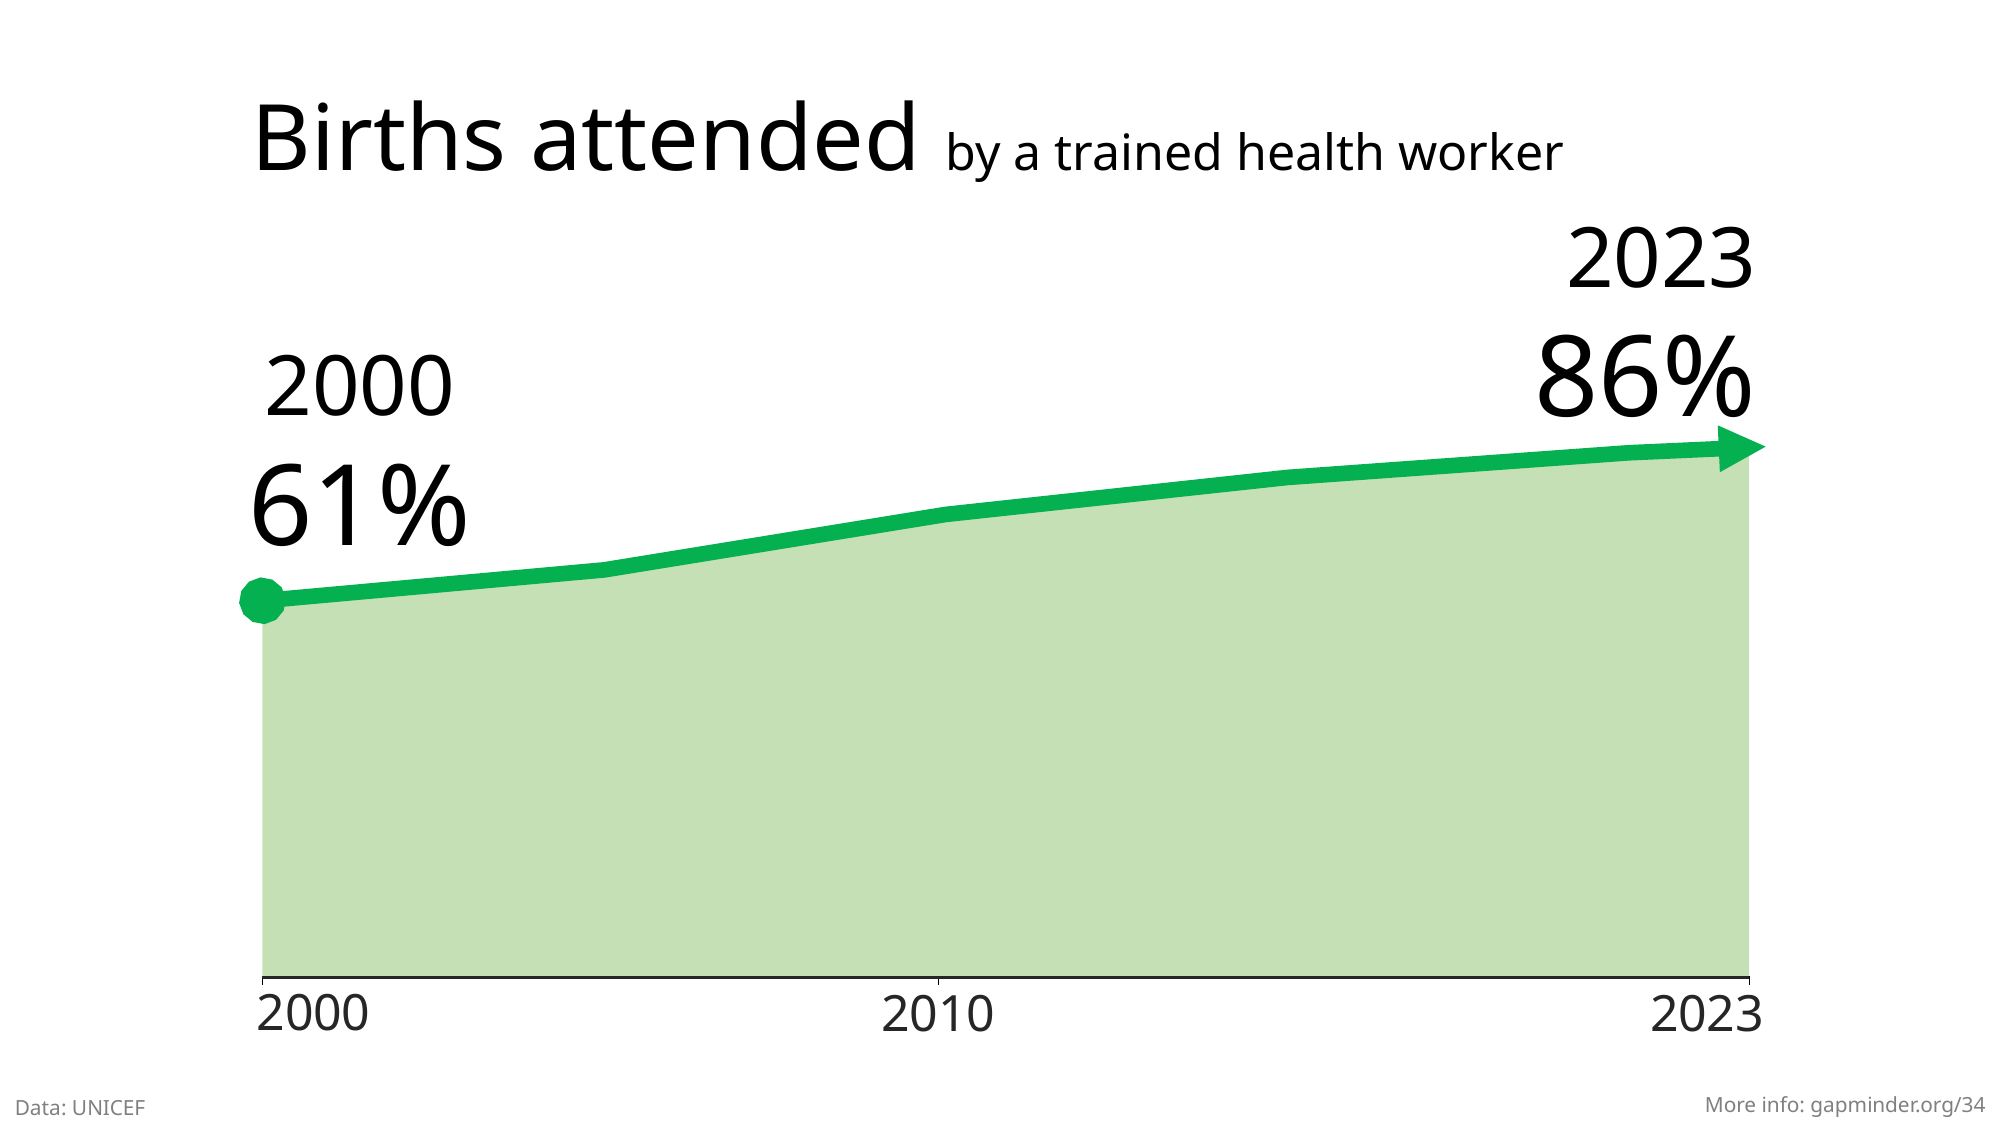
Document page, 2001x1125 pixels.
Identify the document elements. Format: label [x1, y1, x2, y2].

text_box [0, 0, 2000, 1125]
text_box [238, 973, 1780, 1050]
